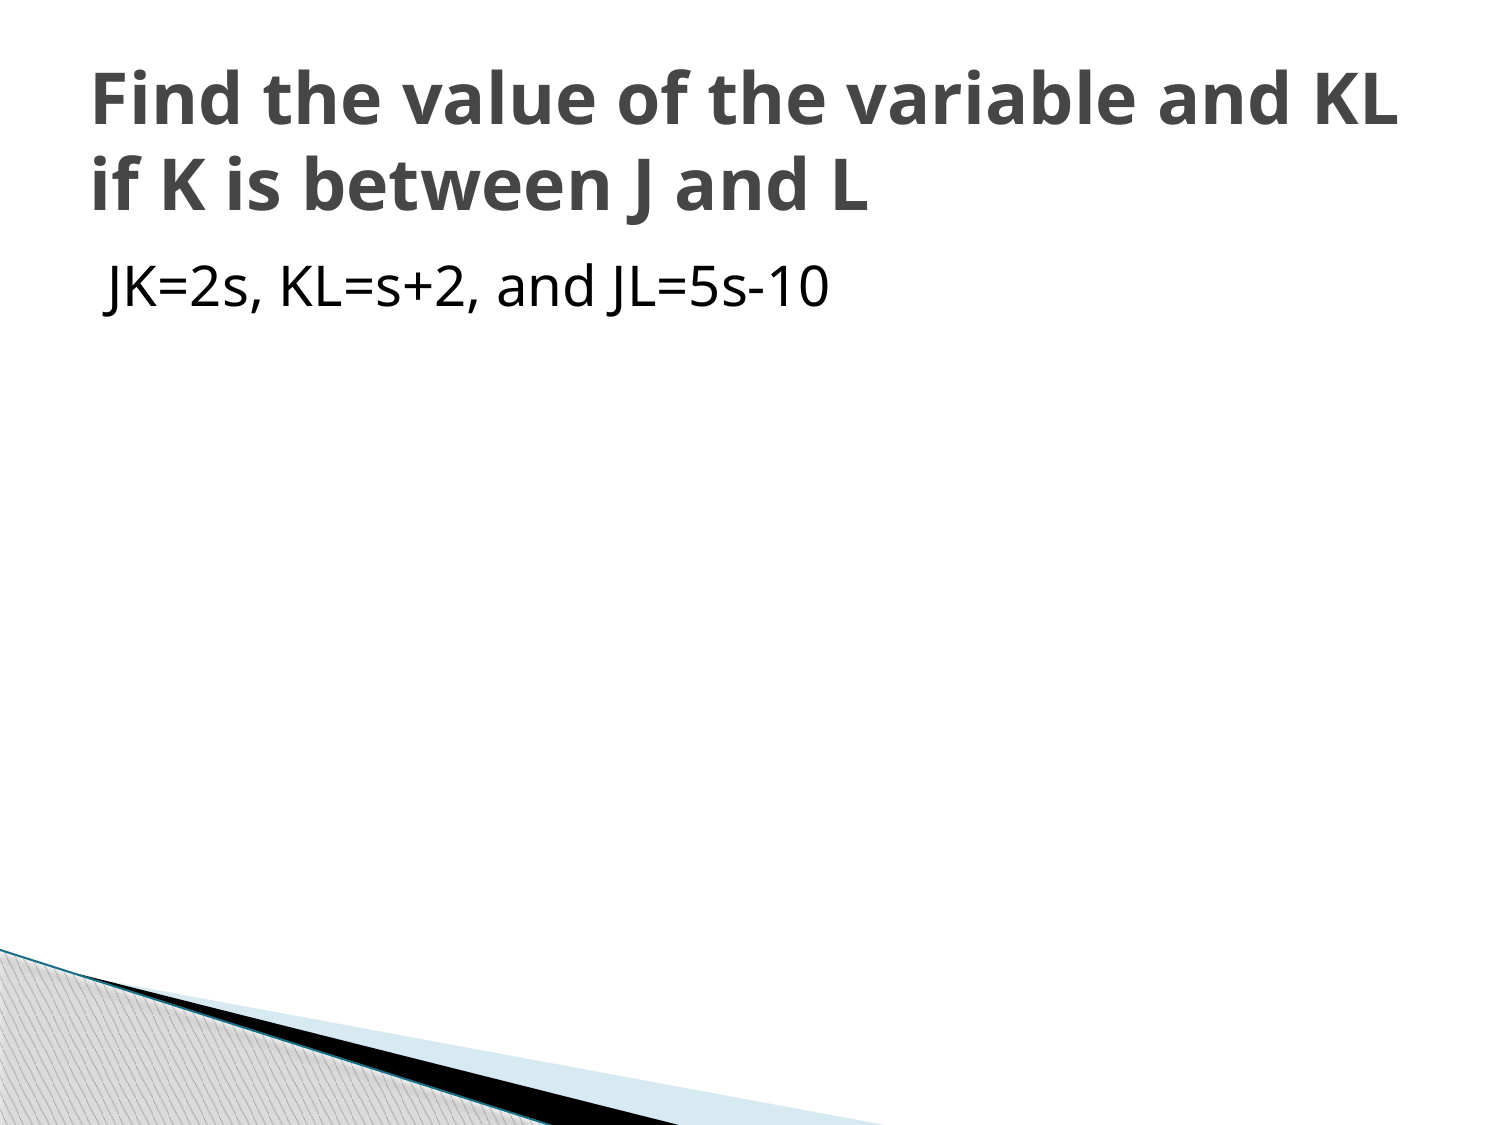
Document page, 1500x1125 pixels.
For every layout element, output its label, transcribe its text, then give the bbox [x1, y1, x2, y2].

title Find the value of the variable and KL if K is between J and L [75, 45, 1425, 233]
list JK=2s, KL=s+2, and JL=5s-10 [75, 243, 1425, 986]
